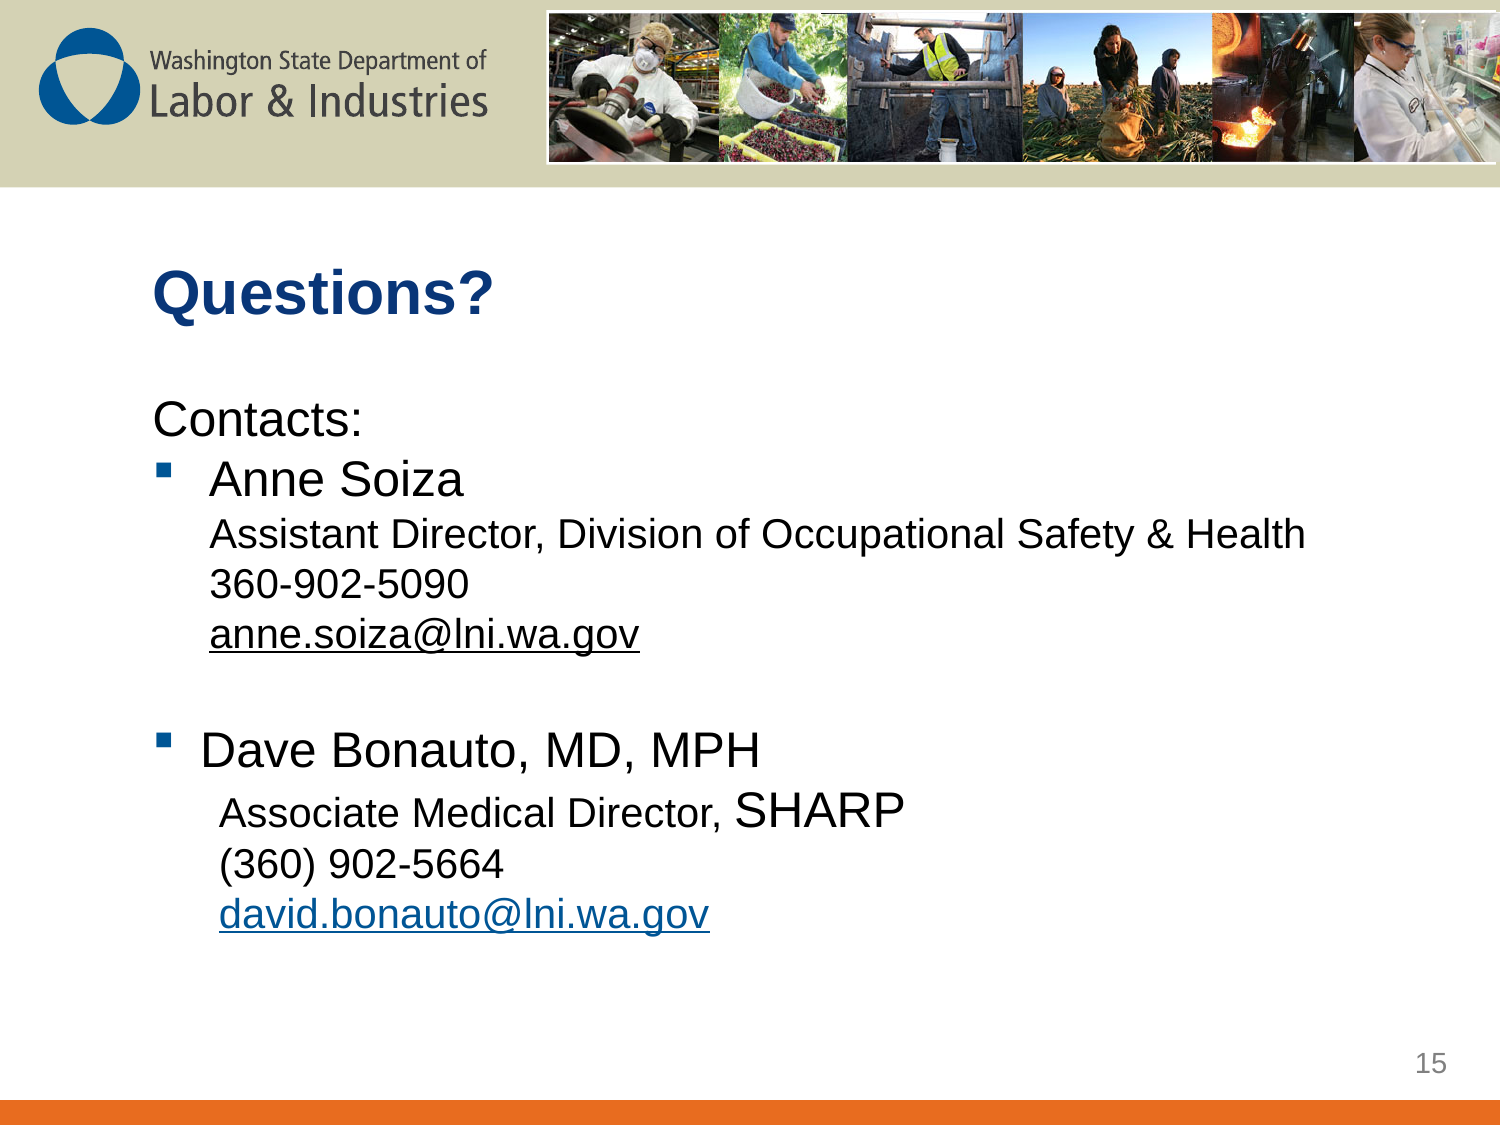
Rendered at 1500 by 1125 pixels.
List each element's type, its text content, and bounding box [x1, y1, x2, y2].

text_box 15 [1399, 1037, 1475, 1088]
picture [549, 12, 1500, 162]
list Questions? Contacts: Anne Soiza Assistant Director, Division of Occupational Safety & Health 360-902-5090 anne.soiza@lni.wa.gov Dave Bonauto, MD, MPH Associate Medical Director, SHARP (360) 902-5664 david.bonauto@lni.wa.gov [137, 244, 1425, 1063]
